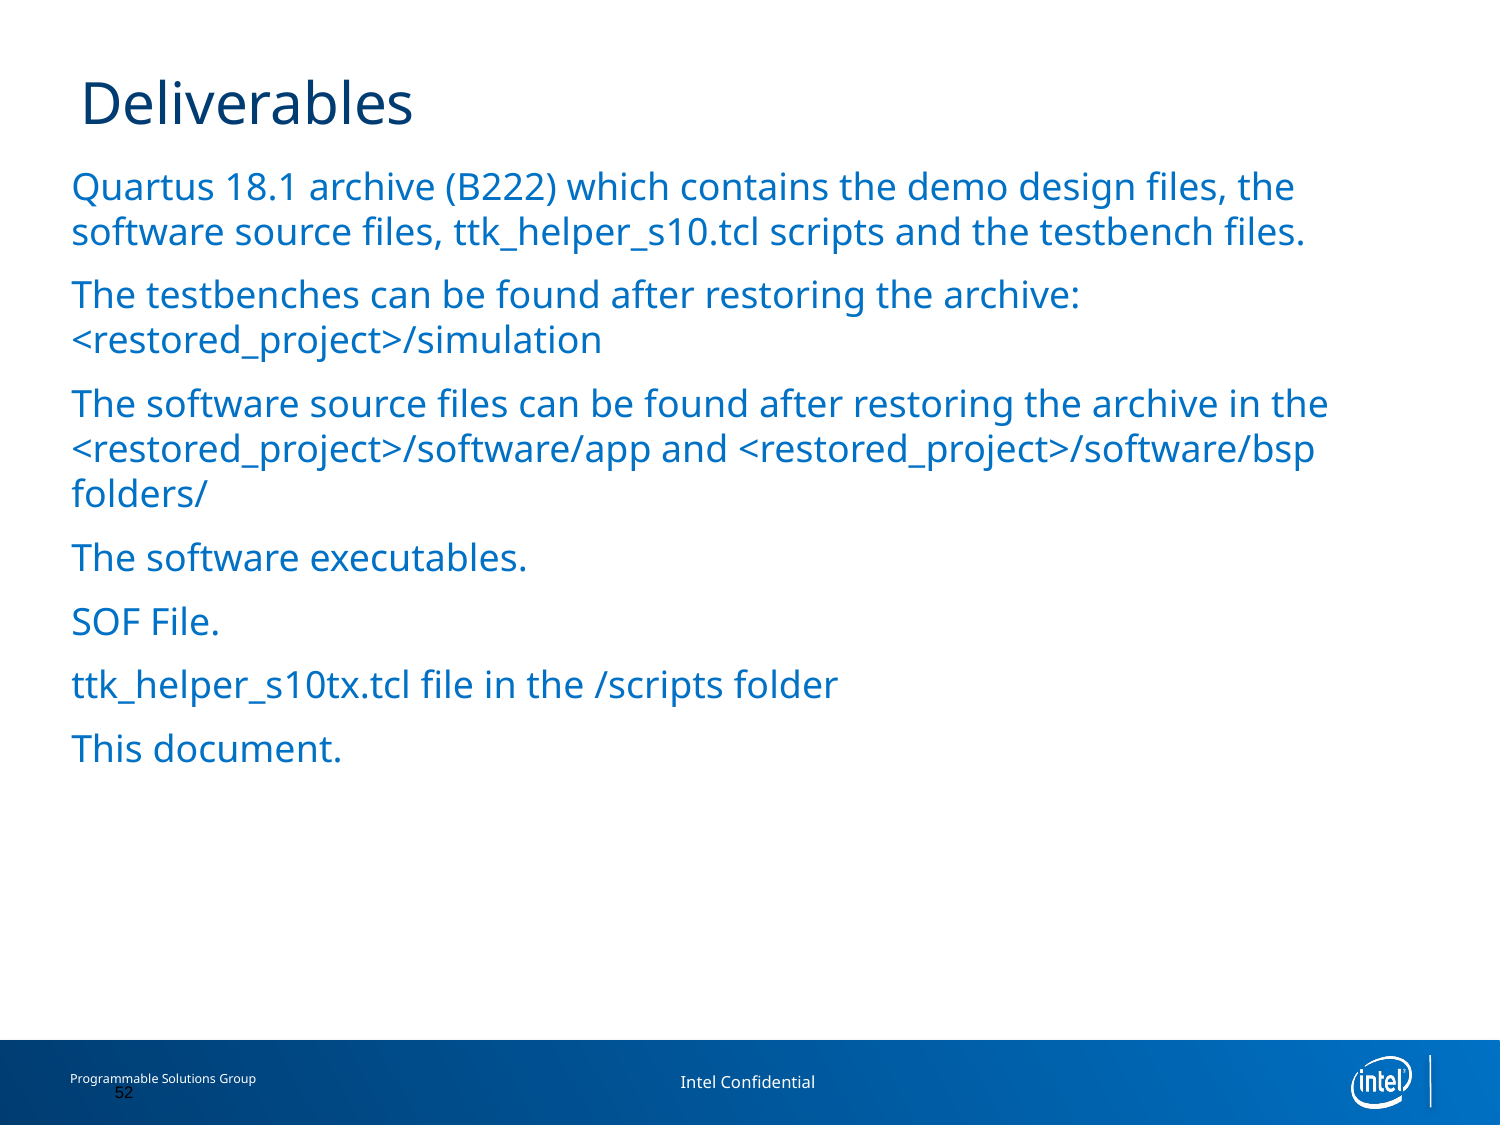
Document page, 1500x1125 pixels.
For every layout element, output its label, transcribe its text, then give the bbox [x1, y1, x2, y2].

title Deliverables [80, 65, 1458, 194]
slide_number 52 [19, 1069, 134, 1116]
picture [1351, 1056, 1412, 1109]
list Quartus 18.1 archive (B222) which contains the demo design files, the software source files, ttk_helper_s10.tcl scripts and the testbench files. The testbenches can be found after restoring the archive: <restored_project>/simulation The software source files can be found after restoring the archive in the <restored_project>/software/app and <restored_project>/software/bsp folders/ The software executables. SOF File. ttk_helper_s10tx.tcl file in the /scripts folder This document. [71, 162, 1452, 965]
